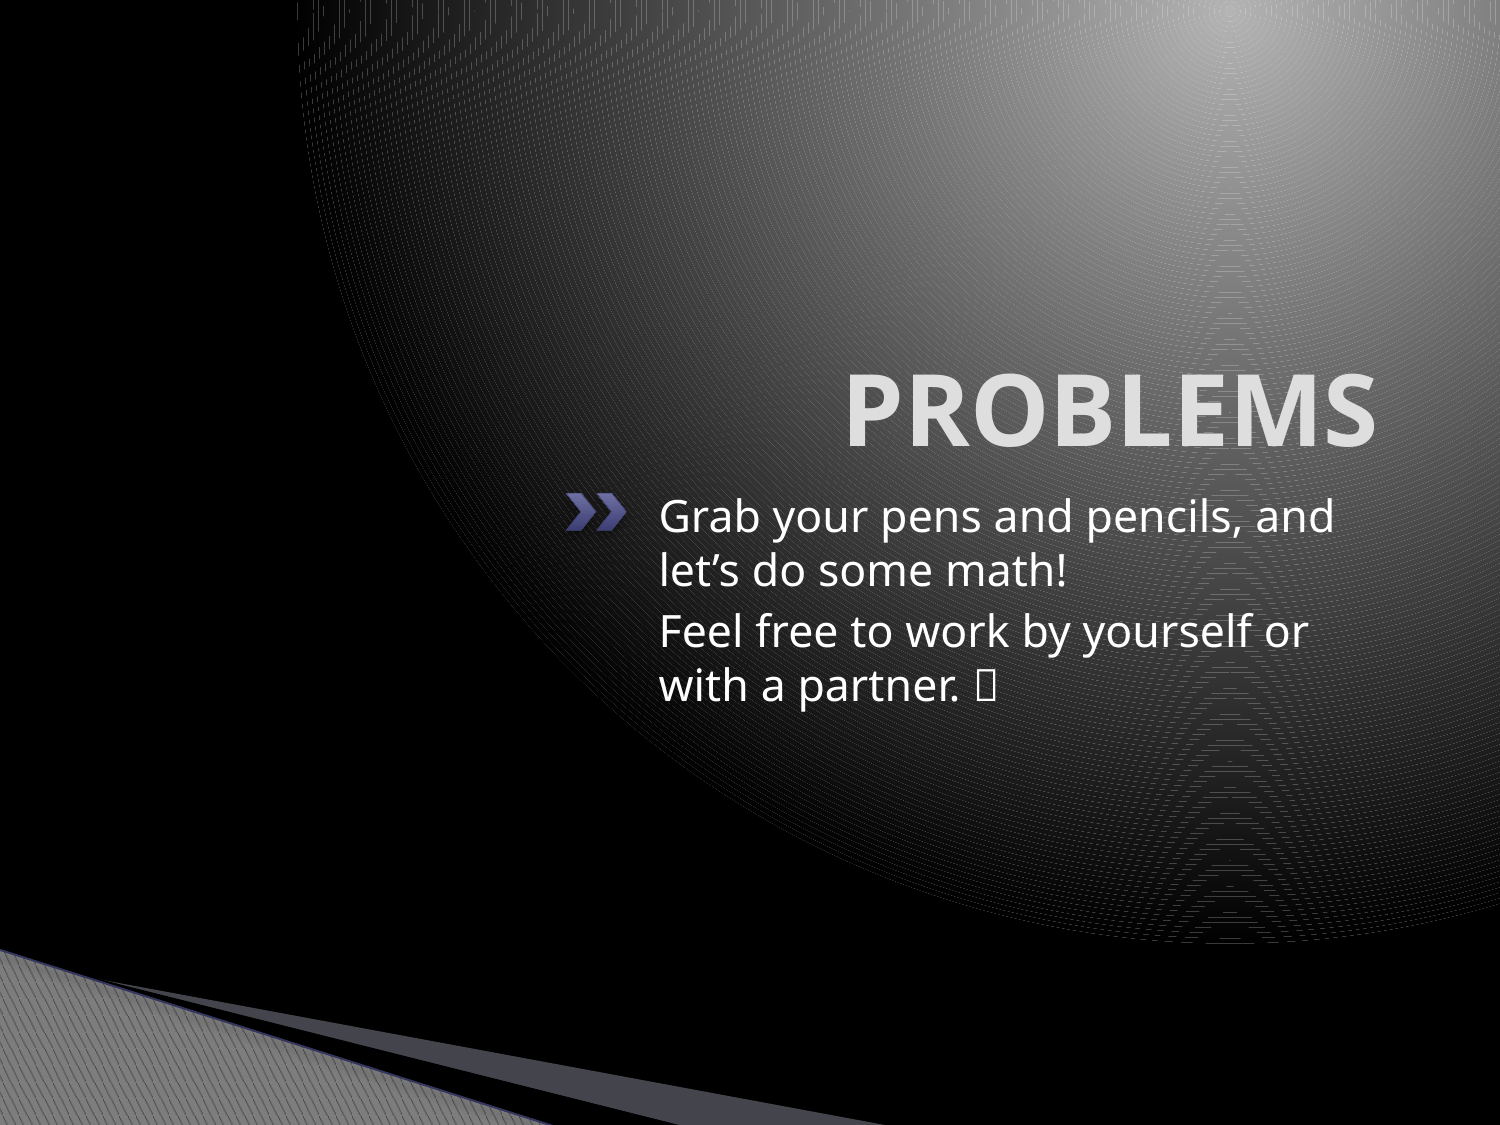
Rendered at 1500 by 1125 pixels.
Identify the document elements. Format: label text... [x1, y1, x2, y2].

list Grab your pens and pencils, and let’s do some math! Feel free to work by yourself or with a partner.  [643, 480, 1394, 720]
title PROBLEMS [118, 173, 1394, 474]
picture [0, 952, 543, 1125]
